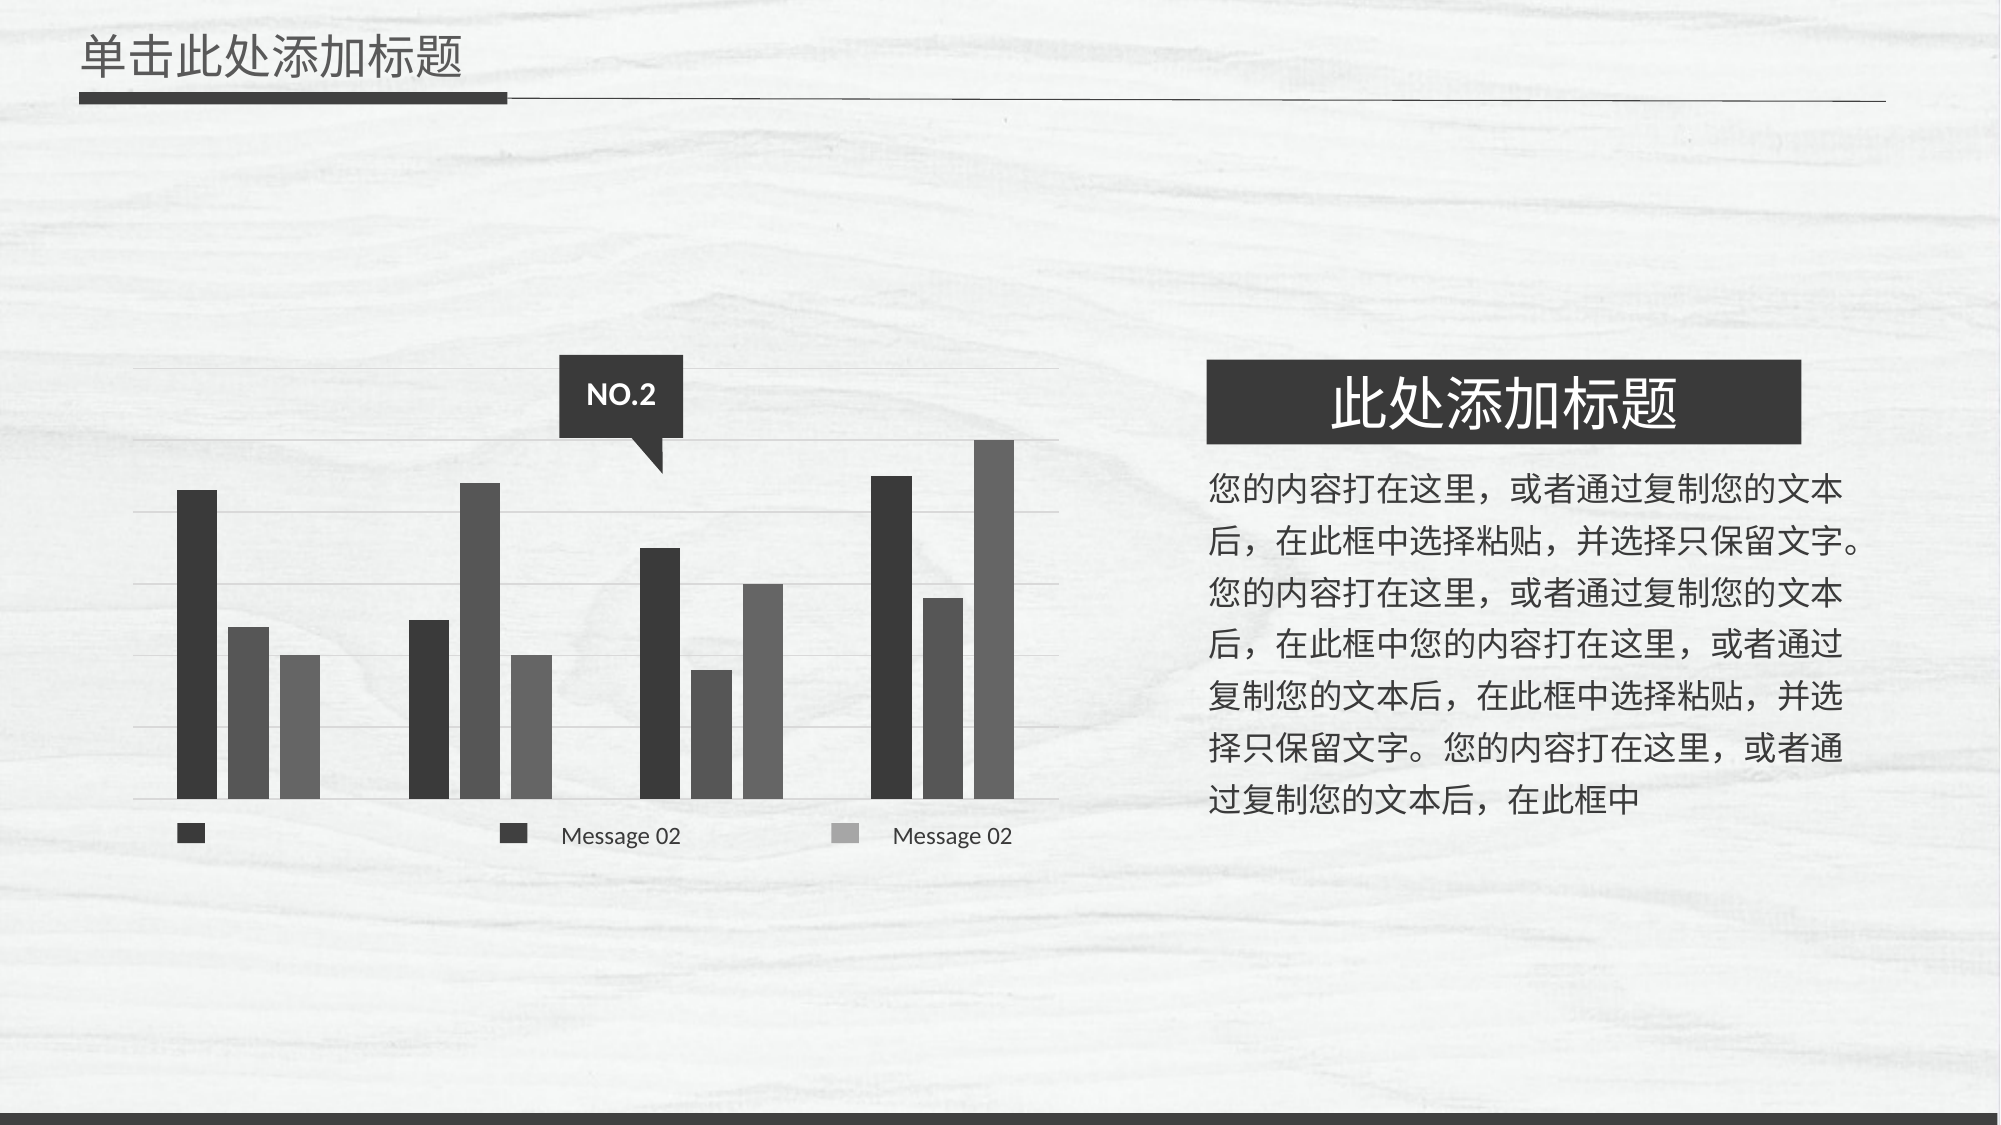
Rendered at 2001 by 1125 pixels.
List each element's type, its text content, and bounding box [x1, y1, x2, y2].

text_box [558, 353, 685, 359]
picture [0, 0, 2001, 1125]
chart [113, 359, 1078, 808]
text_box 单击此处添加标题 [64, 15, 522, 95]
text_box 此处添加标题 [1206, 359, 1802, 445]
text_box [176, 822, 206, 844]
text_box [0, 1112, 1998, 1125]
text_box Message 02 [919, 812, 1251, 857]
text_box Message 02 [323, 812, 919, 857]
text_box 您的内容打在这里，或者通过复制您的文本后，在此框中选择粘贴，并选择只保留文字。您的内容打在这里，或者通过复制您的文本后，在此框中您的内容打在这里，或者通过复制您的文本后，在此框中选择粘贴，并选择只保留文字。您的内容打在这里，或者通过复制您的文本后，在此框中 [1194, 448, 1860, 827]
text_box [507, 98, 1886, 102]
text_box [830, 822, 860, 844]
text_box [499, 822, 528, 844]
text_box [78, 95, 508, 105]
